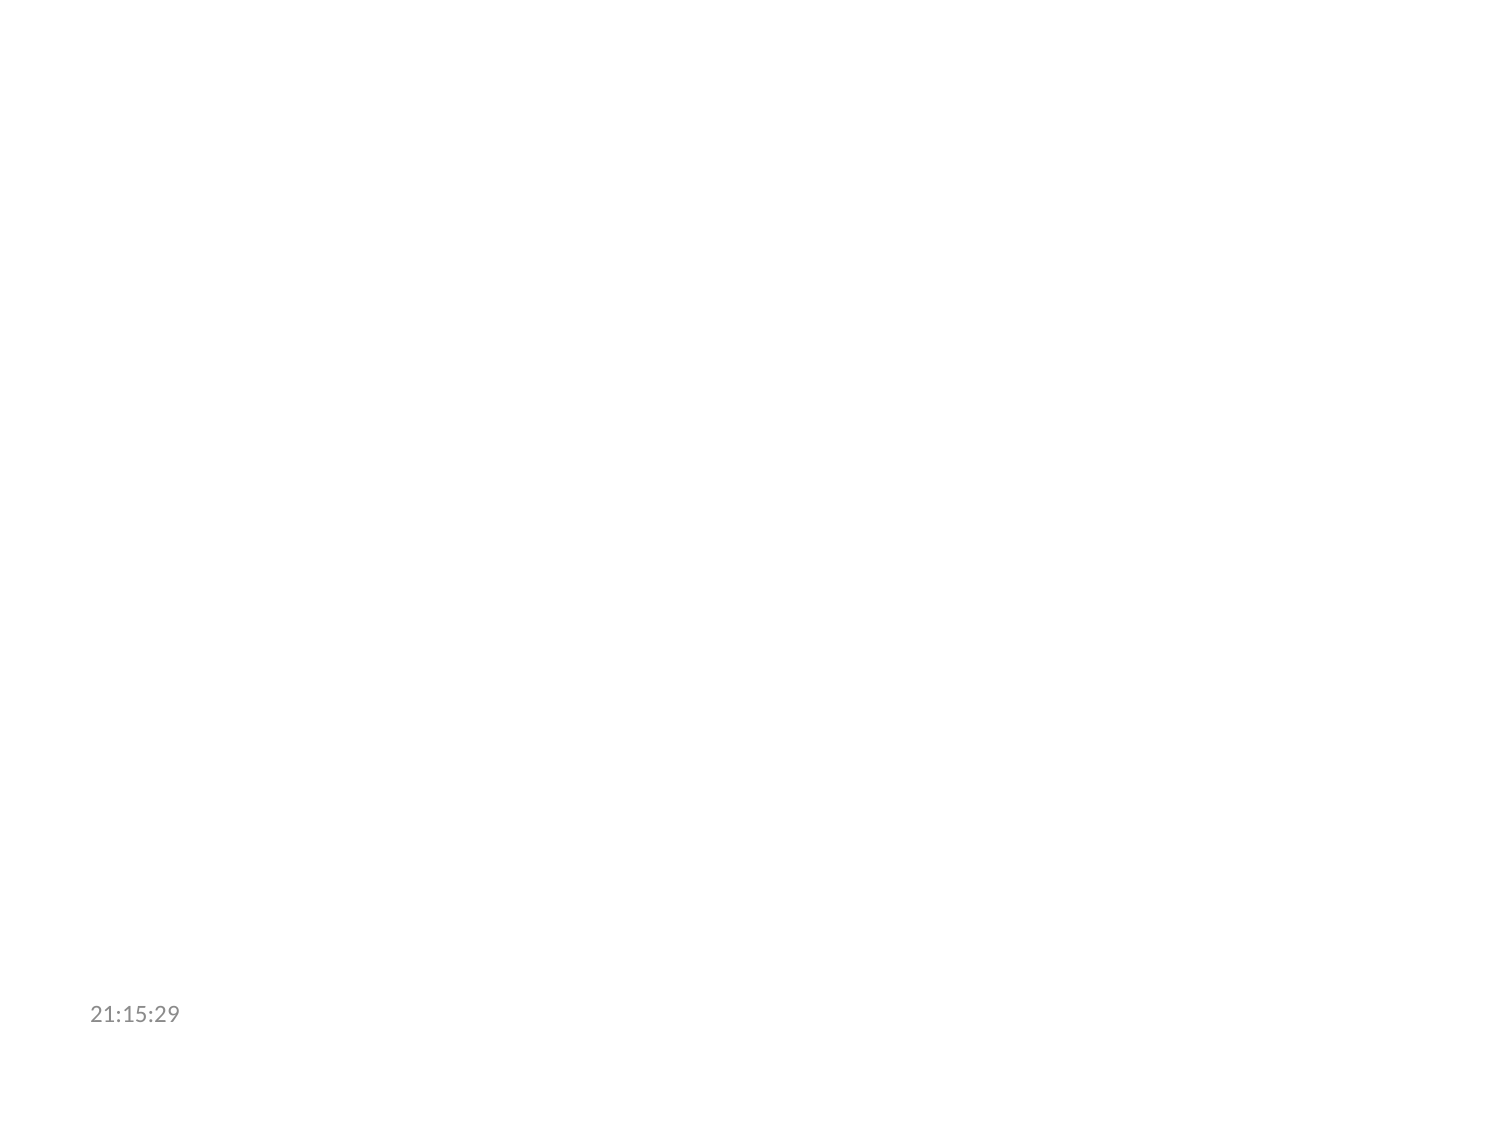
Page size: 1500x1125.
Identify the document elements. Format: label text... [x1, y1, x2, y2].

text_box 15:35:09 [75, 982, 425, 1043]
